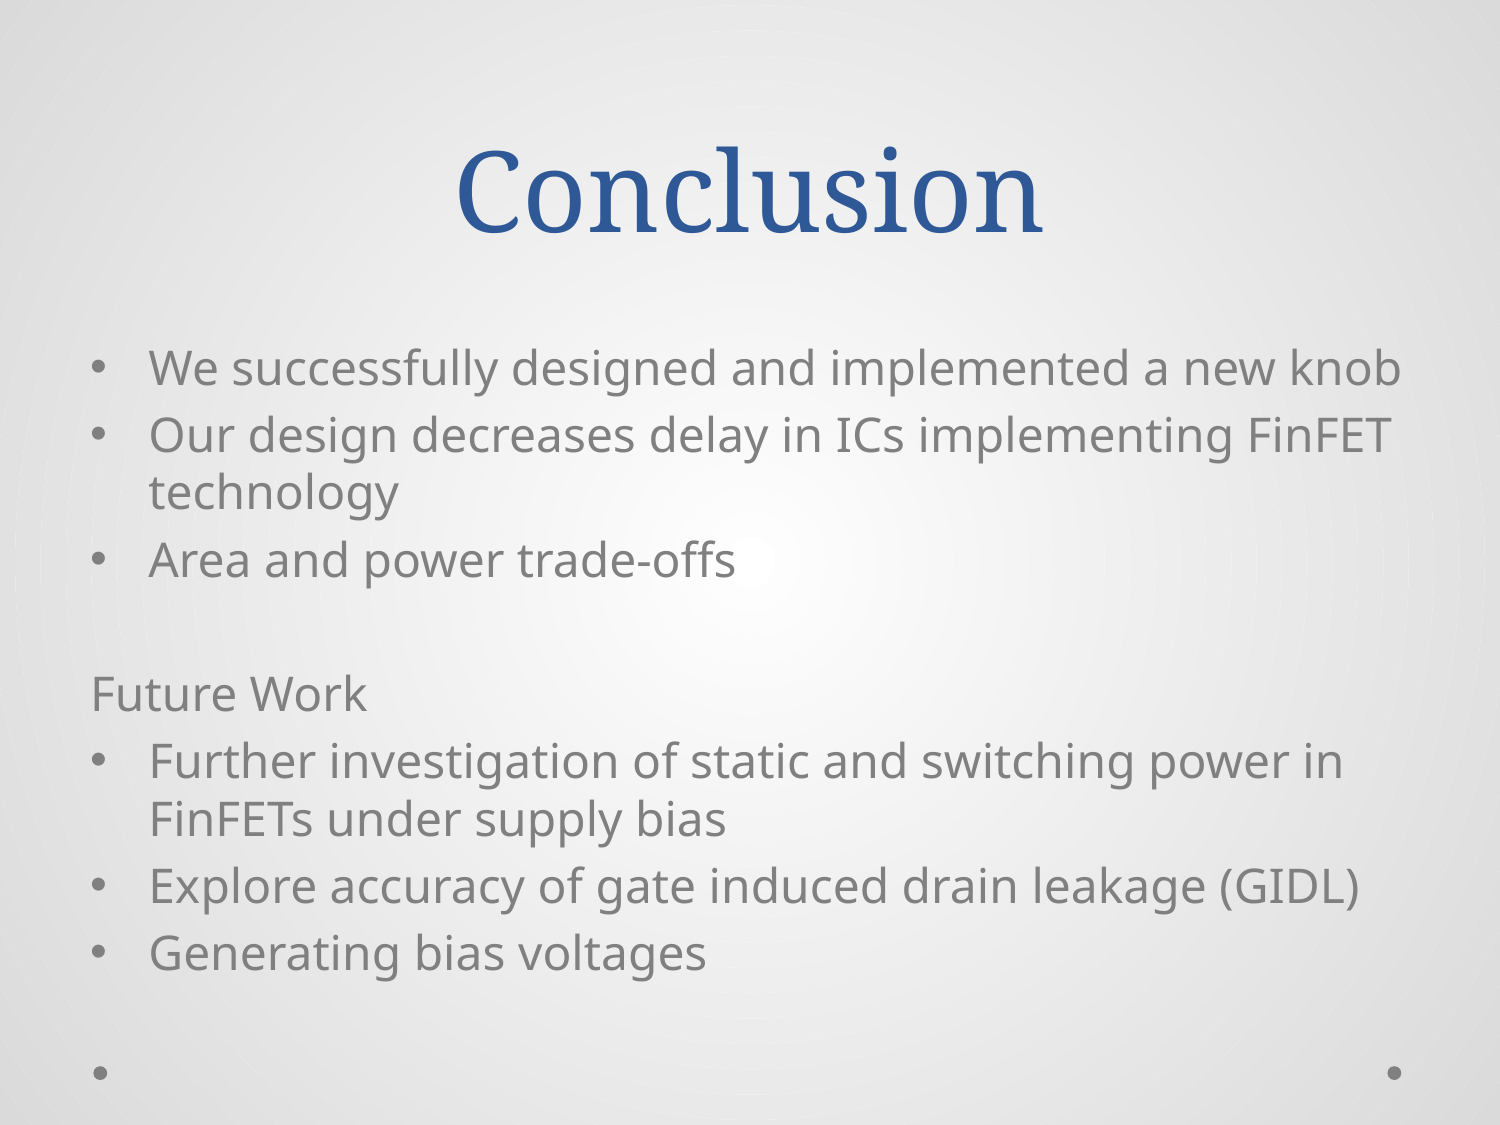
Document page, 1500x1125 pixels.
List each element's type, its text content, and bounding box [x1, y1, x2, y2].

title Conclusion [75, 0, 1425, 262]
list We successfully designed and implemented a new knob Our design decreases delay in ICs implementing FinFET technology Area and power trade-offs Future Work Further investigation of static and switching power in FinFETs under supply bias Explore accuracy of gate induced drain leakage (GIDL) Generating bias voltages [75, 262, 1425, 1005]
